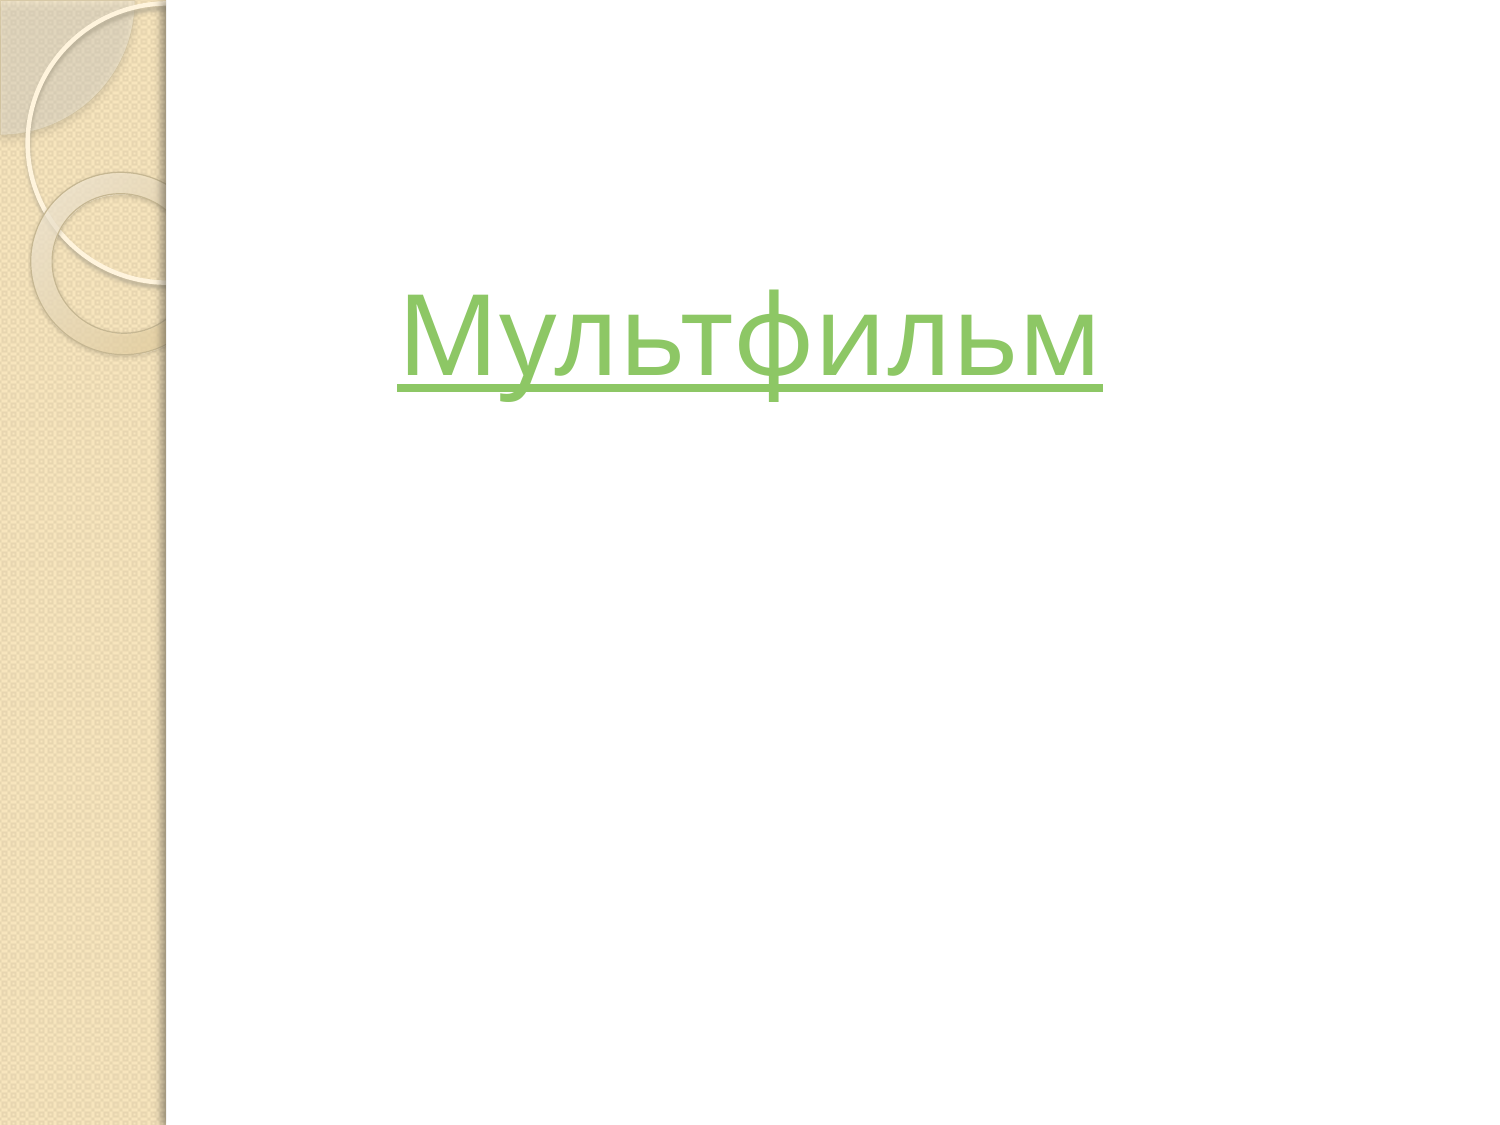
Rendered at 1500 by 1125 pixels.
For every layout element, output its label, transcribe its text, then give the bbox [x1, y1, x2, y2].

text_box Мультфильм [312, 255, 1187, 424]
